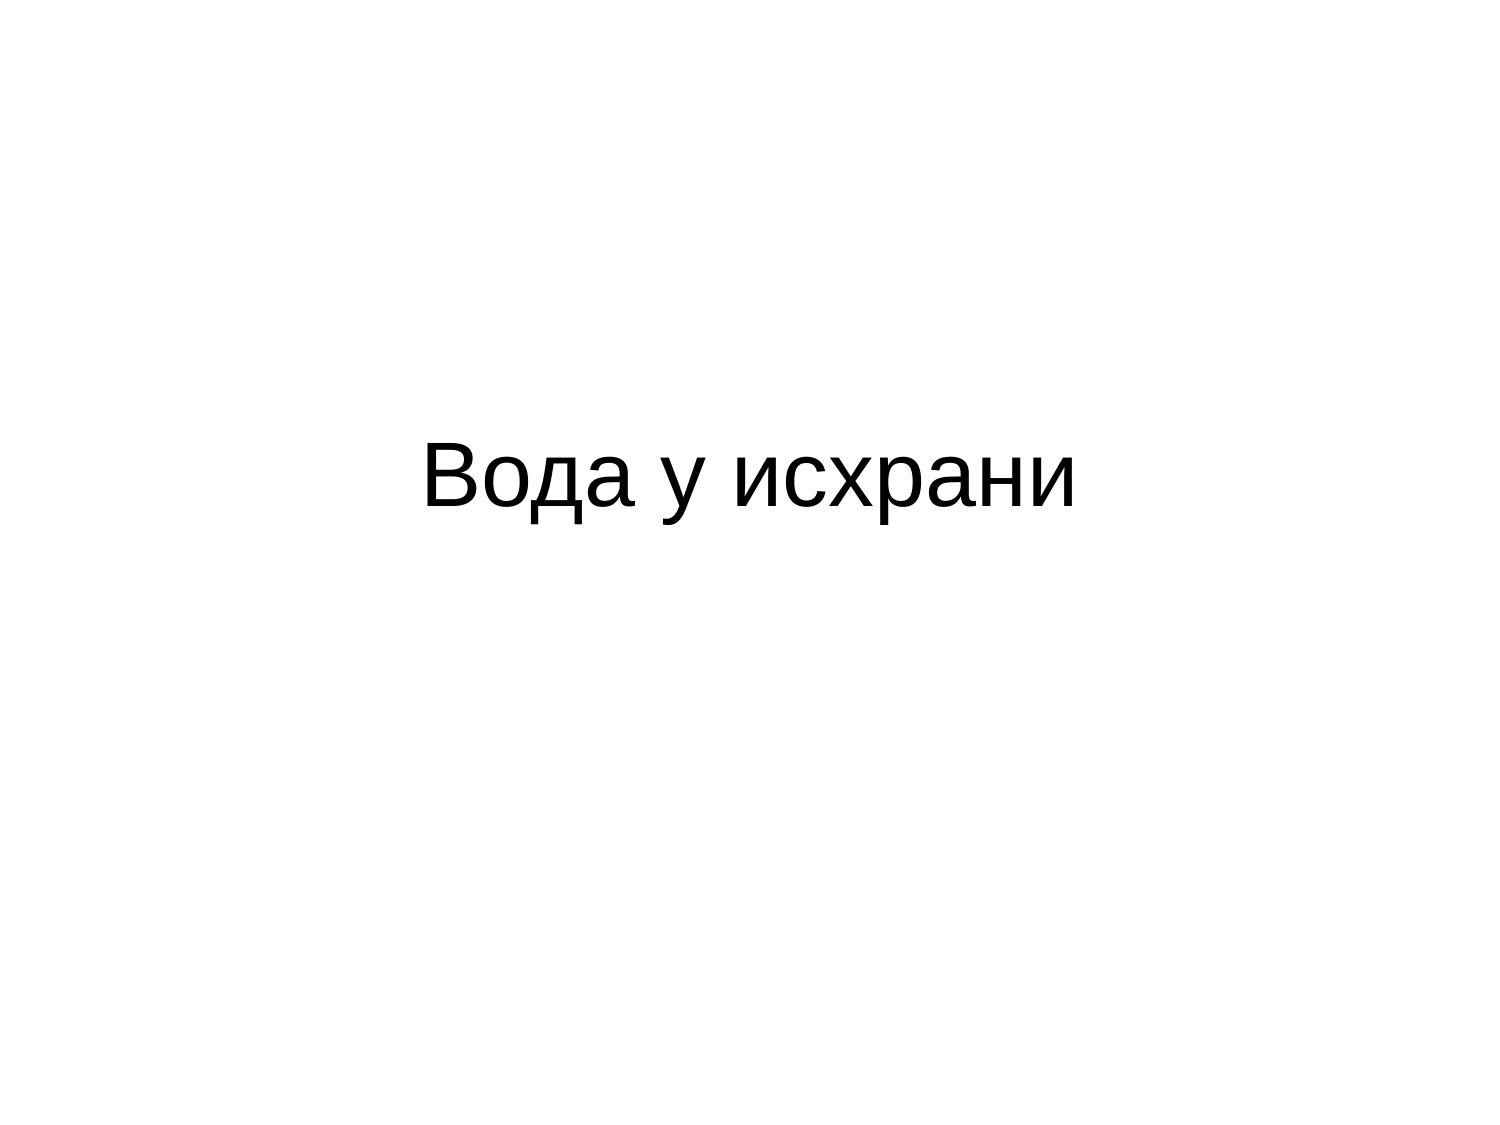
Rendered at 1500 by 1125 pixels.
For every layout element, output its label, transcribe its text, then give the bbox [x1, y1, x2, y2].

title Вода у исхрани [112, 349, 1388, 591]
